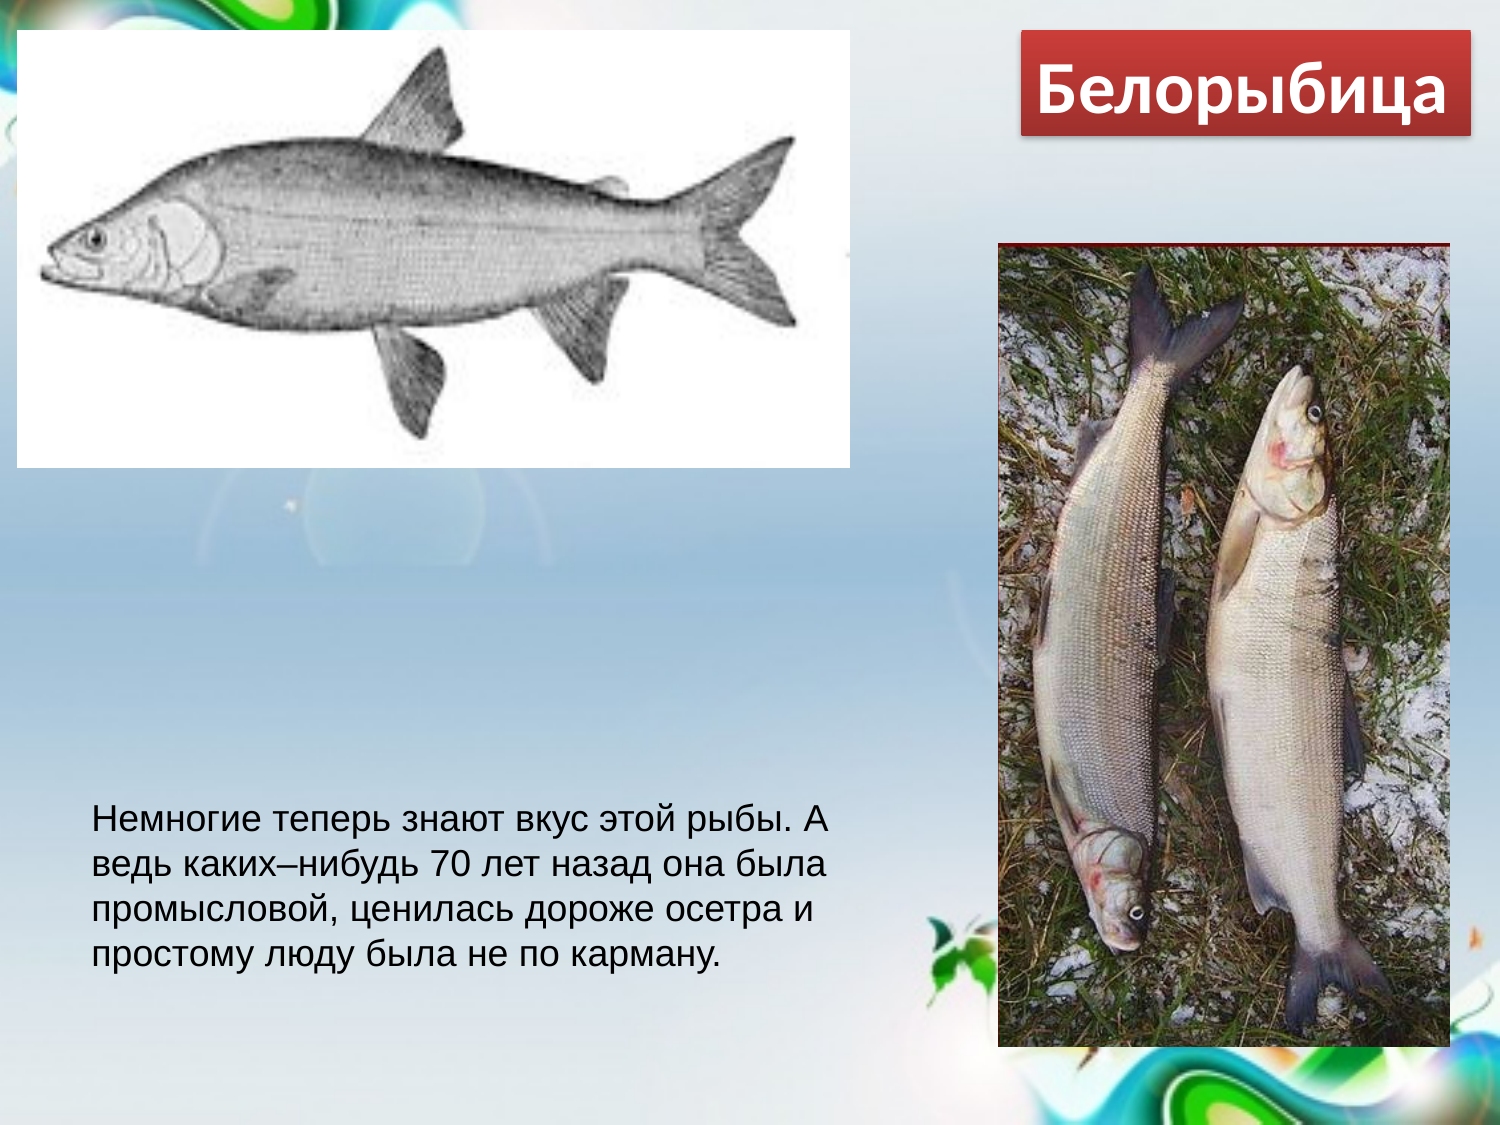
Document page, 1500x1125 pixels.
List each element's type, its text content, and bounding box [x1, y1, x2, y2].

picture [0, 0, 1500, 1125]
text_box Белорыбица [1021, 30, 1471, 136]
text_box Немногие теперь знают вкус этой рыбы. А ведь каких–нибудь 70 лет назад она была промысловой, ценилась дороже осетра и простому люду была не по карману. [76, 786, 869, 982]
